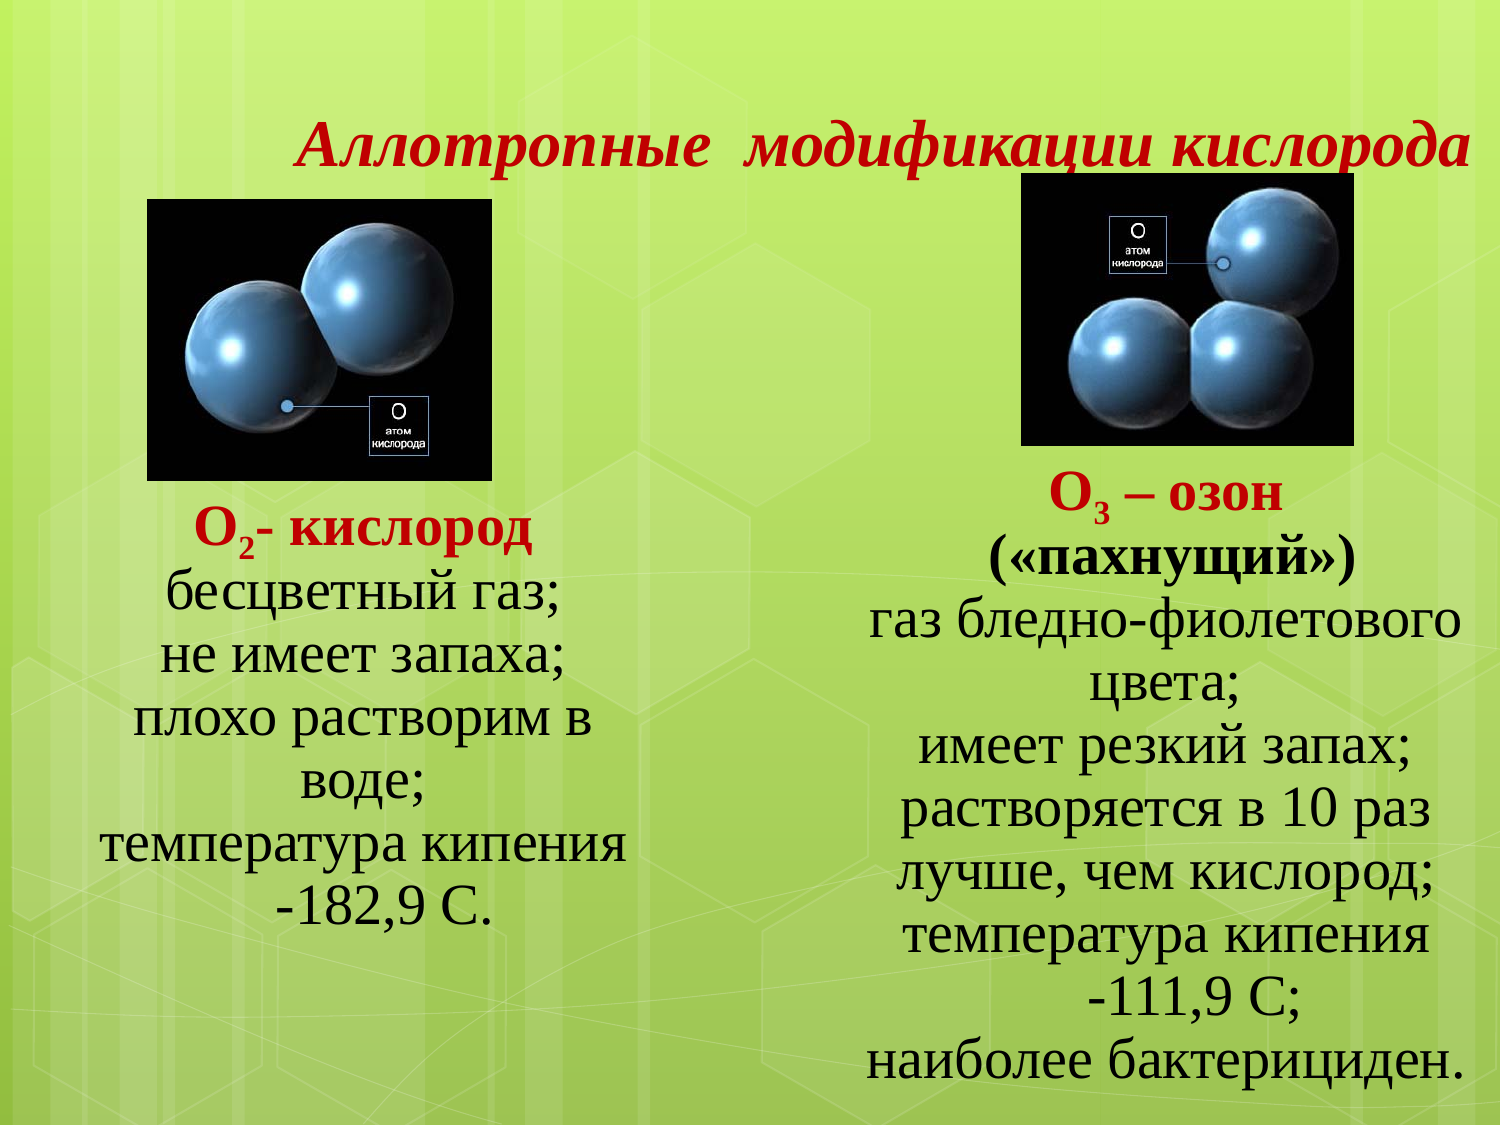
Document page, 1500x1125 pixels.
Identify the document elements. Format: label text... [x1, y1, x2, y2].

text_box О2- кислород бесцветный газ; не имеет запаха; плохо растворим в воде; температура кипения -182,9 С. [82, 480, 645, 945]
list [147, 198, 492, 481]
text_box О3 – озон («пахнущий») газ бледно-фиолетового цвета; имеет резкий запах; растворяется в 10 раз лучше, чем кислород; температура кипения -111,9 С; наиболее бактерициден. [832, 445, 1500, 1099]
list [1021, 173, 1354, 446]
title Аллотропные модификации кислорода [270, 0, 1500, 188]
